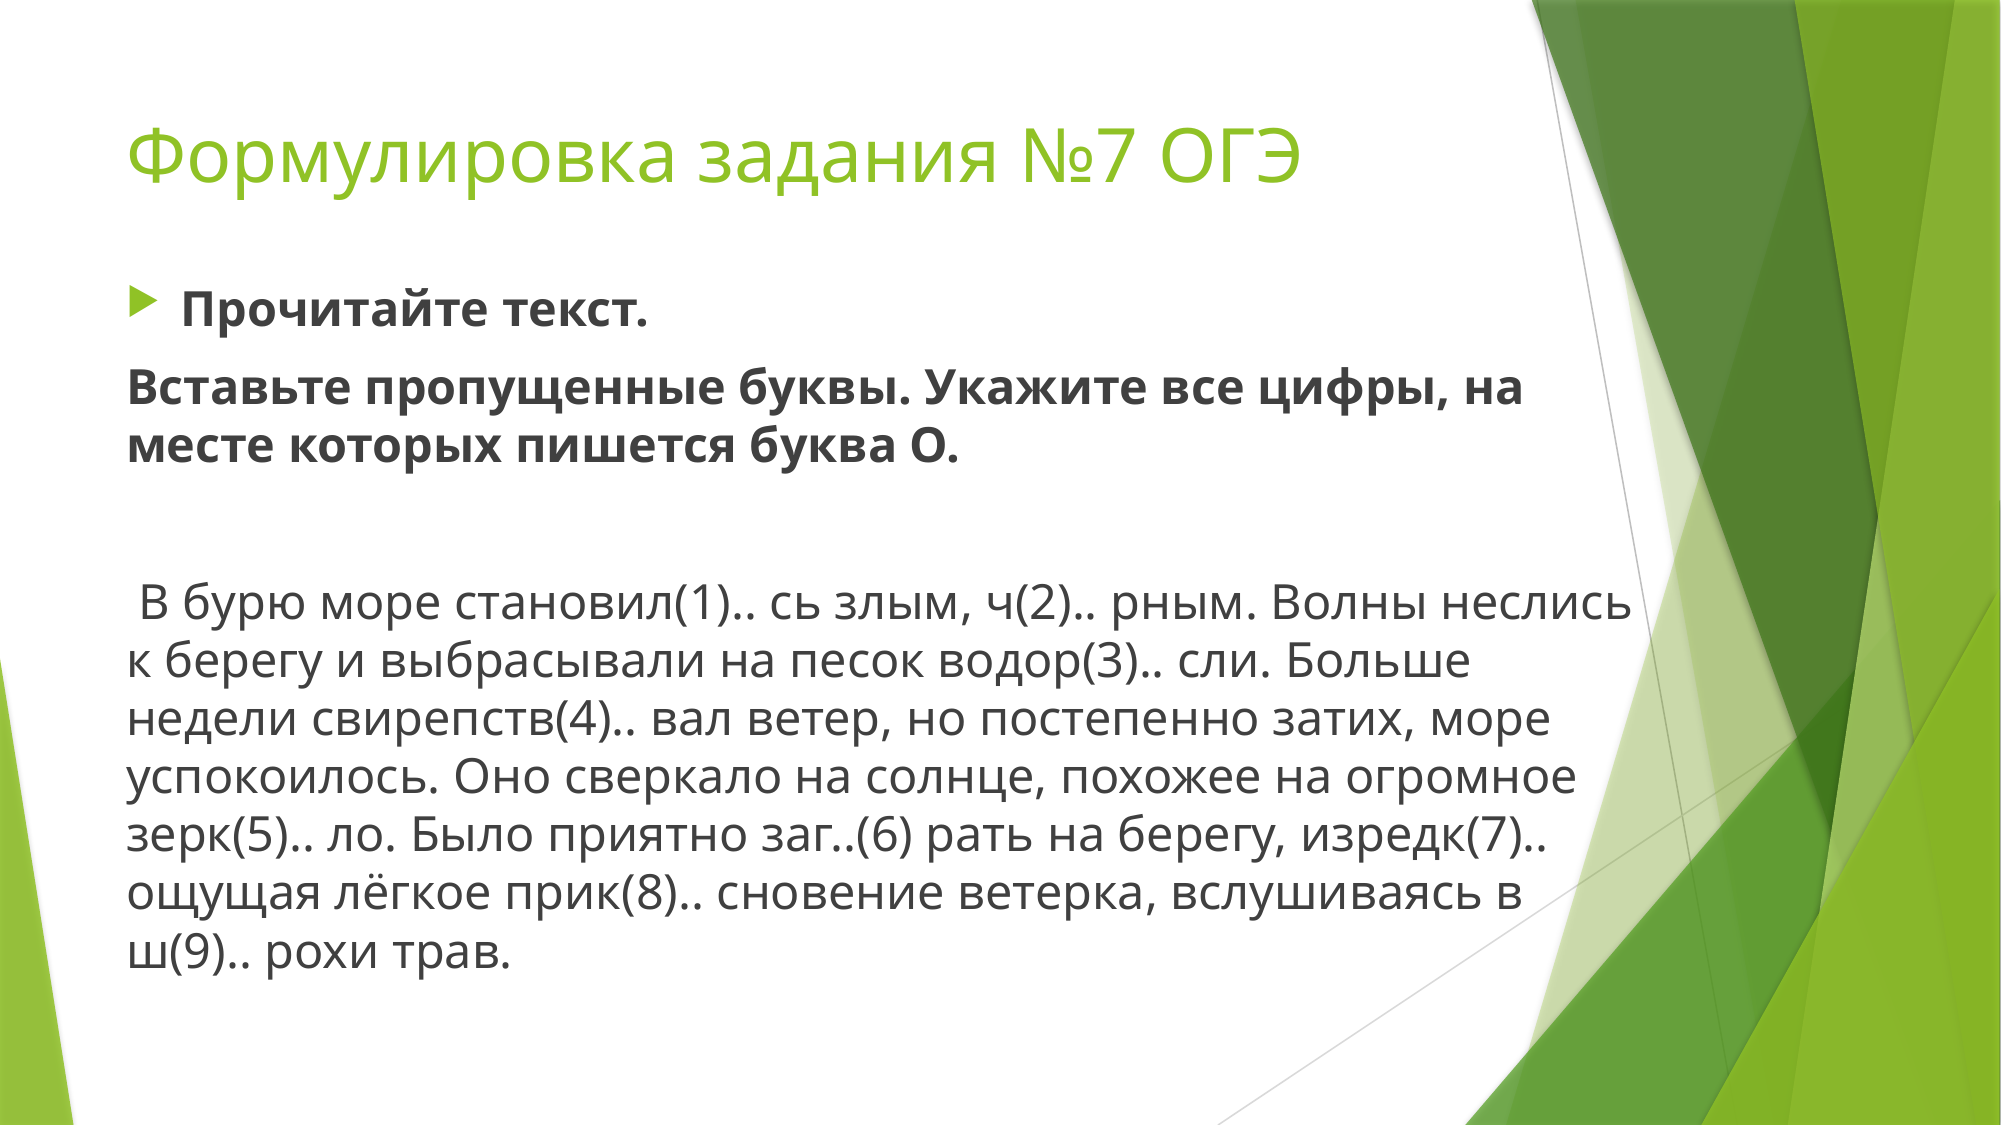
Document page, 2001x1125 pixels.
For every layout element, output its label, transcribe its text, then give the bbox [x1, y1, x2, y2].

list Прочитайте текст. Вставьте пропущенные буквы. Укажите все цифры, на месте которых пишется буква О. В бурю море становил(1).. сь злым, ч(2).. рным. Волны неслись к берегу и выбрасывали на песок водор(3).. сли. Больше недели свирепств(4).. вал ветер, но постепенно затих, море успокоилось. Оно сверкало на солнце, похожее на огромное зерк(5).. ло. Было приятно заг..(6) рать на берегу, изредк(7).. ощущая лёгкое прик(8).. сновение ветерка, вслушиваясь в ш(9).. рохи трав. [111, 270, 1657, 992]
title Формулировка задания №7 ОГЭ [111, 99, 1522, 270]
